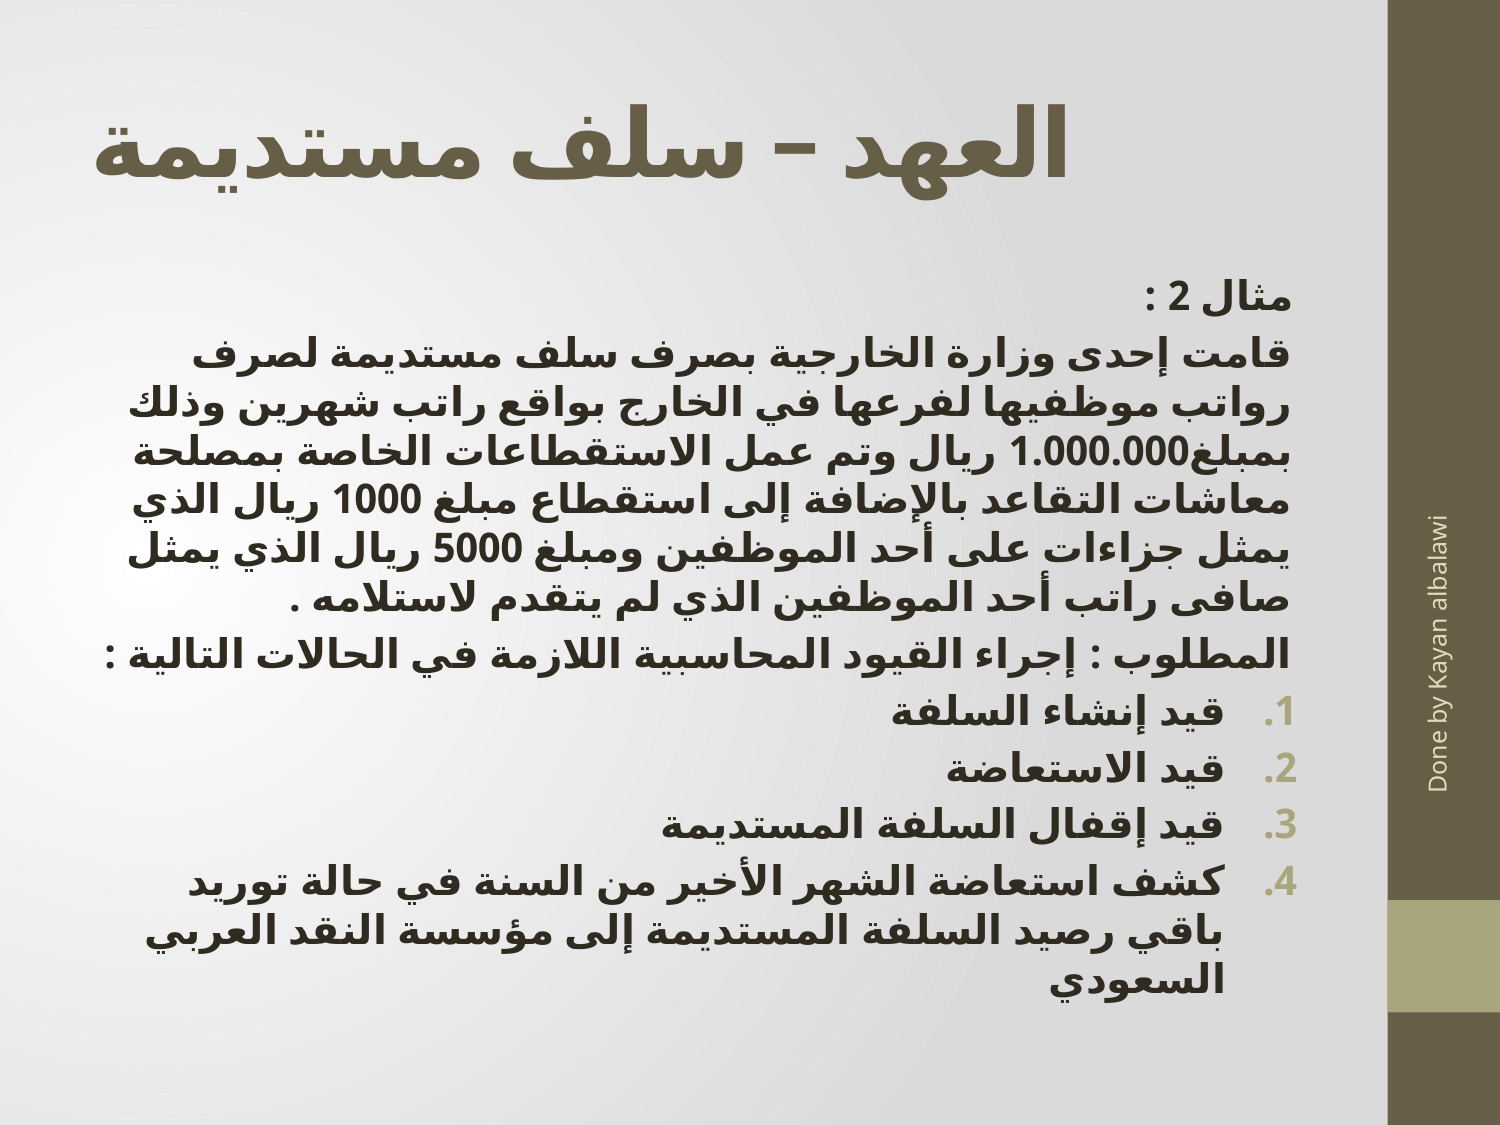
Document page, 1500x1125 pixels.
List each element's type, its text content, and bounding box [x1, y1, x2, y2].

title العهد – سلف مستديمة [75, 45, 1325, 233]
footer Done by Kayan albalawi [1408, 500, 1469, 889]
list مثال 2 : قامت إحدى وزارة الخارجية بصرف سلف مستديمة لصرف رواتب موظفيها لفرعها في الخارج بواقع راتب شهرين وذلك بمبلغ1.000.000 ريال وتم عمل الاستقطاعات الخاصة بمصلحة معاشات التقاعد بالإضافة إلى استقطاع مبلغ 1000 ريال الذي يمثل جزاءات على أحد الموظفين ومبلغ 5000 ريال الذي يمثل صافى راتب أحد الموظفين الذي لم يتقدم لاستلامه . المطلوب : إجراء القيود المحاسبية اللازمة في الحالات التالية : قيد إنشاء السلفة قيد الاستعاضة قيد إقفال السلفة المستديمة كشف استعاضة الشهر الأخير من السنة في حالة توريد باقي رصيد السلفة المستديمة إلى مؤسسة النقد العربي السعودي [75, 262, 1325, 1050]
